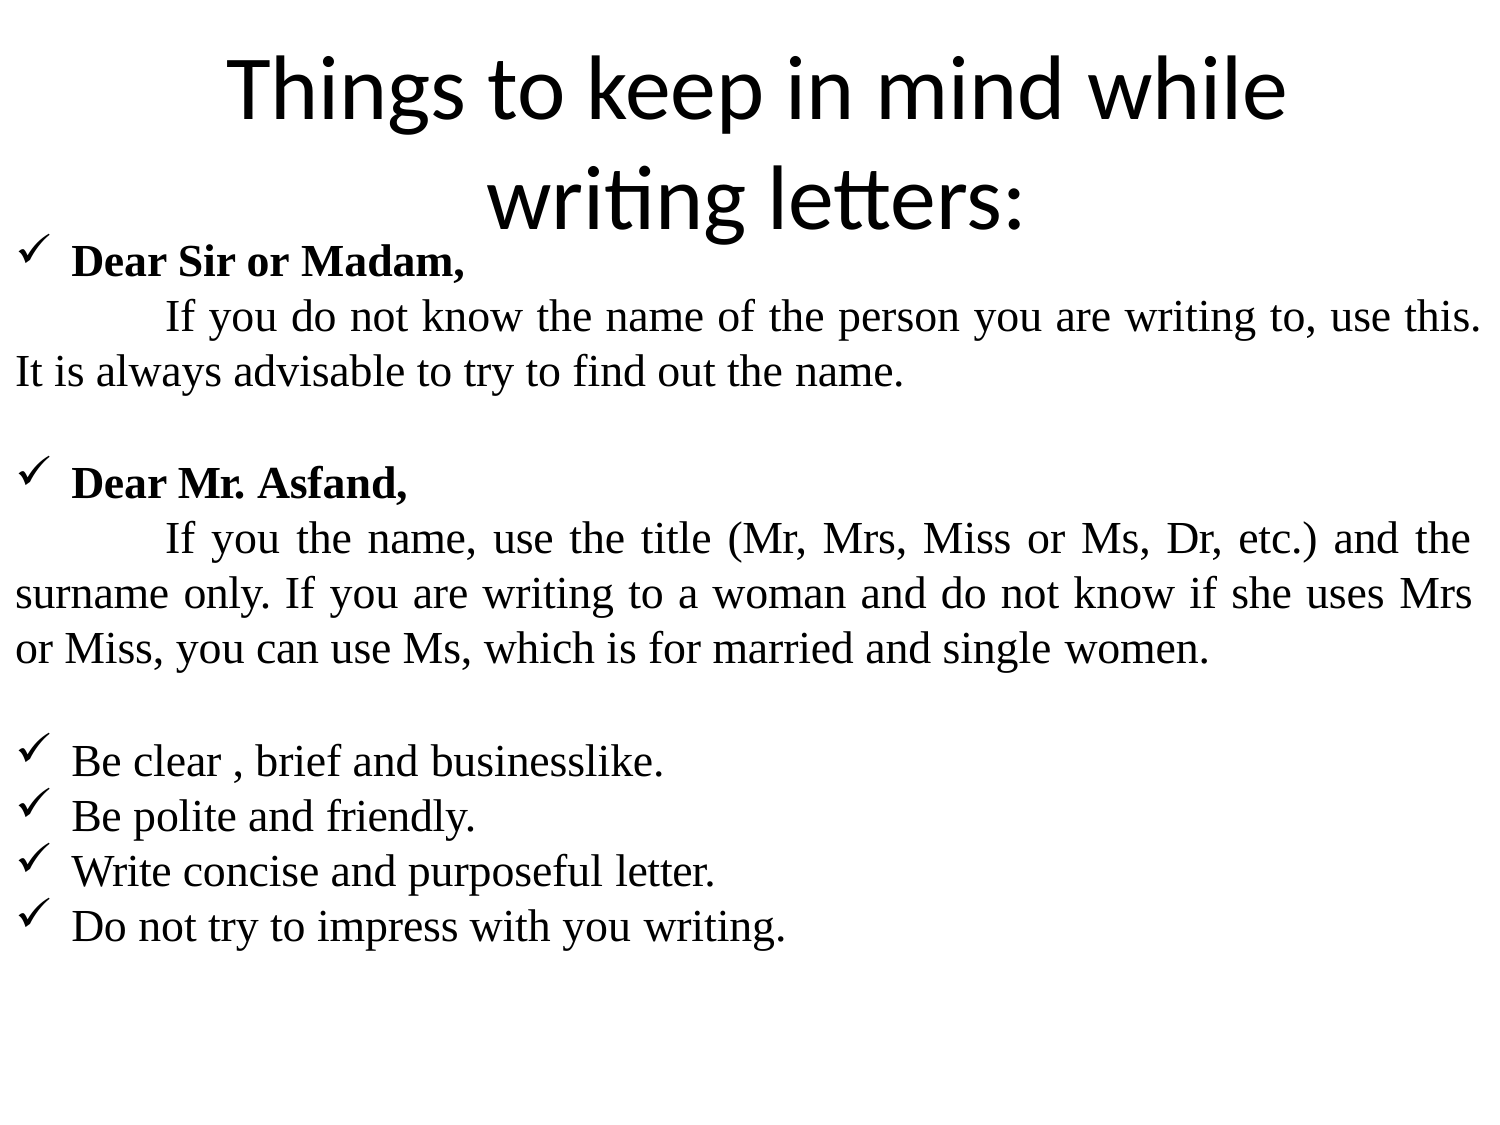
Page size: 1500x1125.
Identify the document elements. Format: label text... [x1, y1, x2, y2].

title Things to keep in mind while writing letters: [87, 26, 1425, 249]
text_box Dear Sir or Madam, If you do not know the name of the person you are writing to, use this. It is always advisable to try to find out the name. Dear Mr. Asfand, If you the name, use the title (Mr, Mrs, Miss or Ms, Dr, etc.) and the surname only. If you are writing to a woman and do not know if she uses Mrs or Miss, you can use Ms, which is for married and single women. Be clear , brief and businesslike. Be polite and friendly. Write concise and purposeful letter. Do not try to impress with you writing. [12, 228, 1488, 951]
